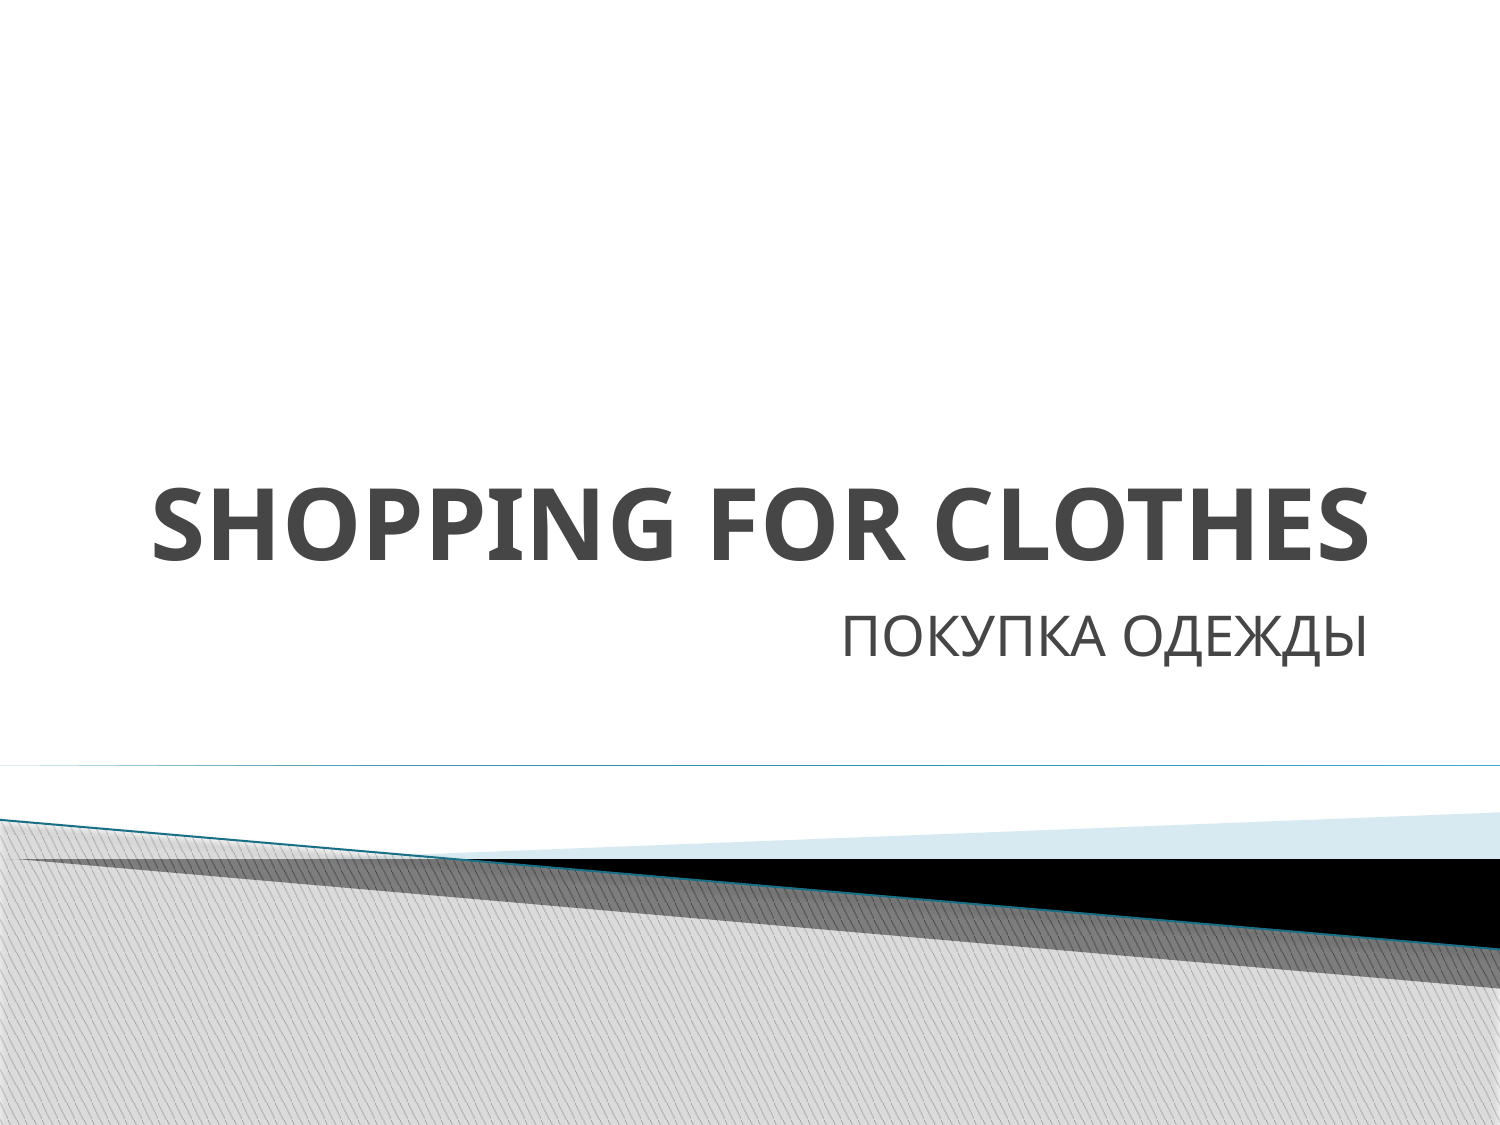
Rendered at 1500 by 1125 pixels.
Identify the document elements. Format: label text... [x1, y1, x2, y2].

subtitle ПОКУПКА ОДЕЖДЫ [112, 592, 1388, 790]
title SHOPPING FOR CLOTHES [112, 287, 1388, 588]
picture [5, 859, 1500, 989]
